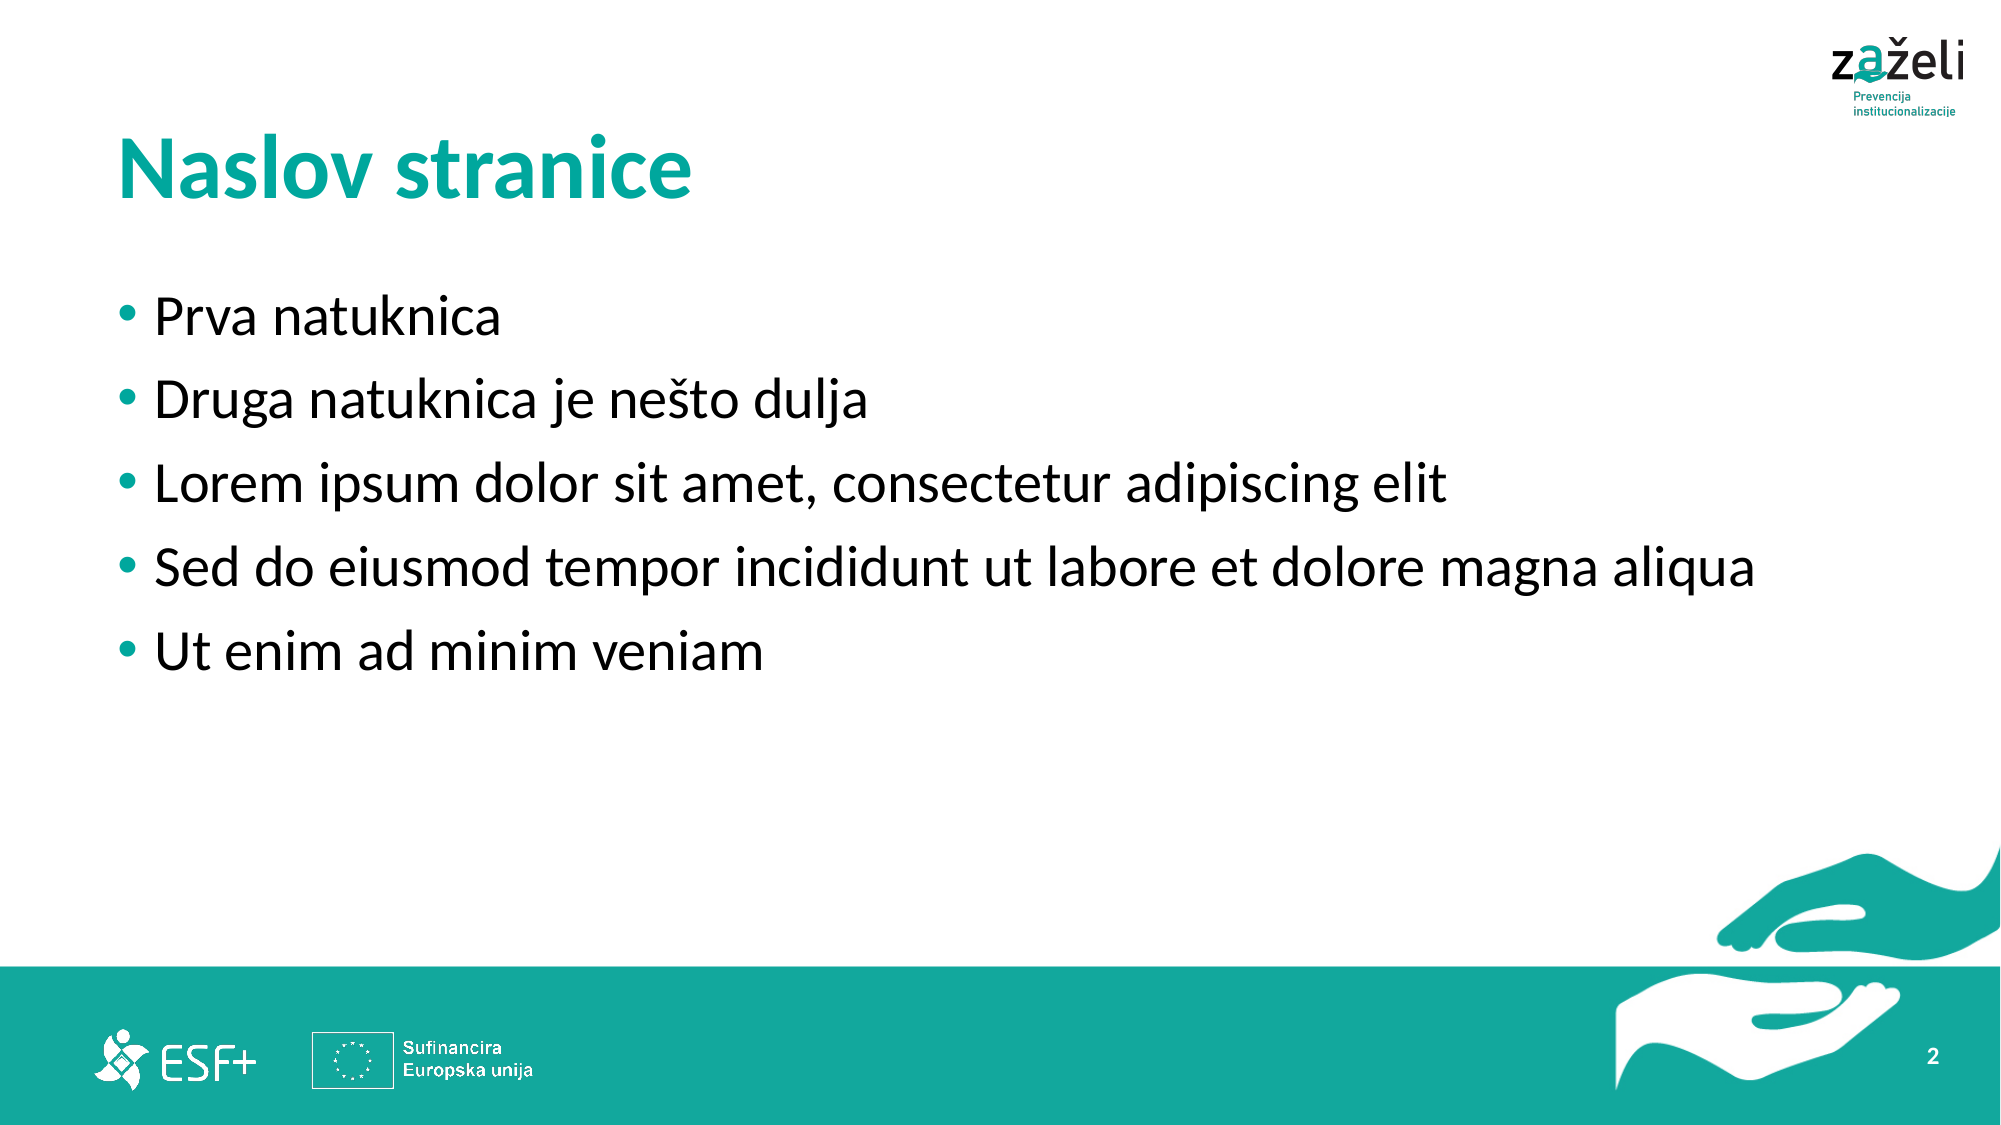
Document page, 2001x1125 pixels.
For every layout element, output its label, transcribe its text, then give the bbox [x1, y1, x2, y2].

slide_number 2 [1859, 1024, 1955, 1085]
picture [0, 0, 2001, 1125]
list Prva natuknica Druga natuknica je nešto dulja Lorem ipsum dolor sit amet, consectetur adipiscing elit Sed do eiusmod tempor incididunt ut labore et dolore magna aliqua Ut enim ad minim veniam [102, 277, 1803, 892]
title Naslov stranice [102, 59, 1803, 277]
